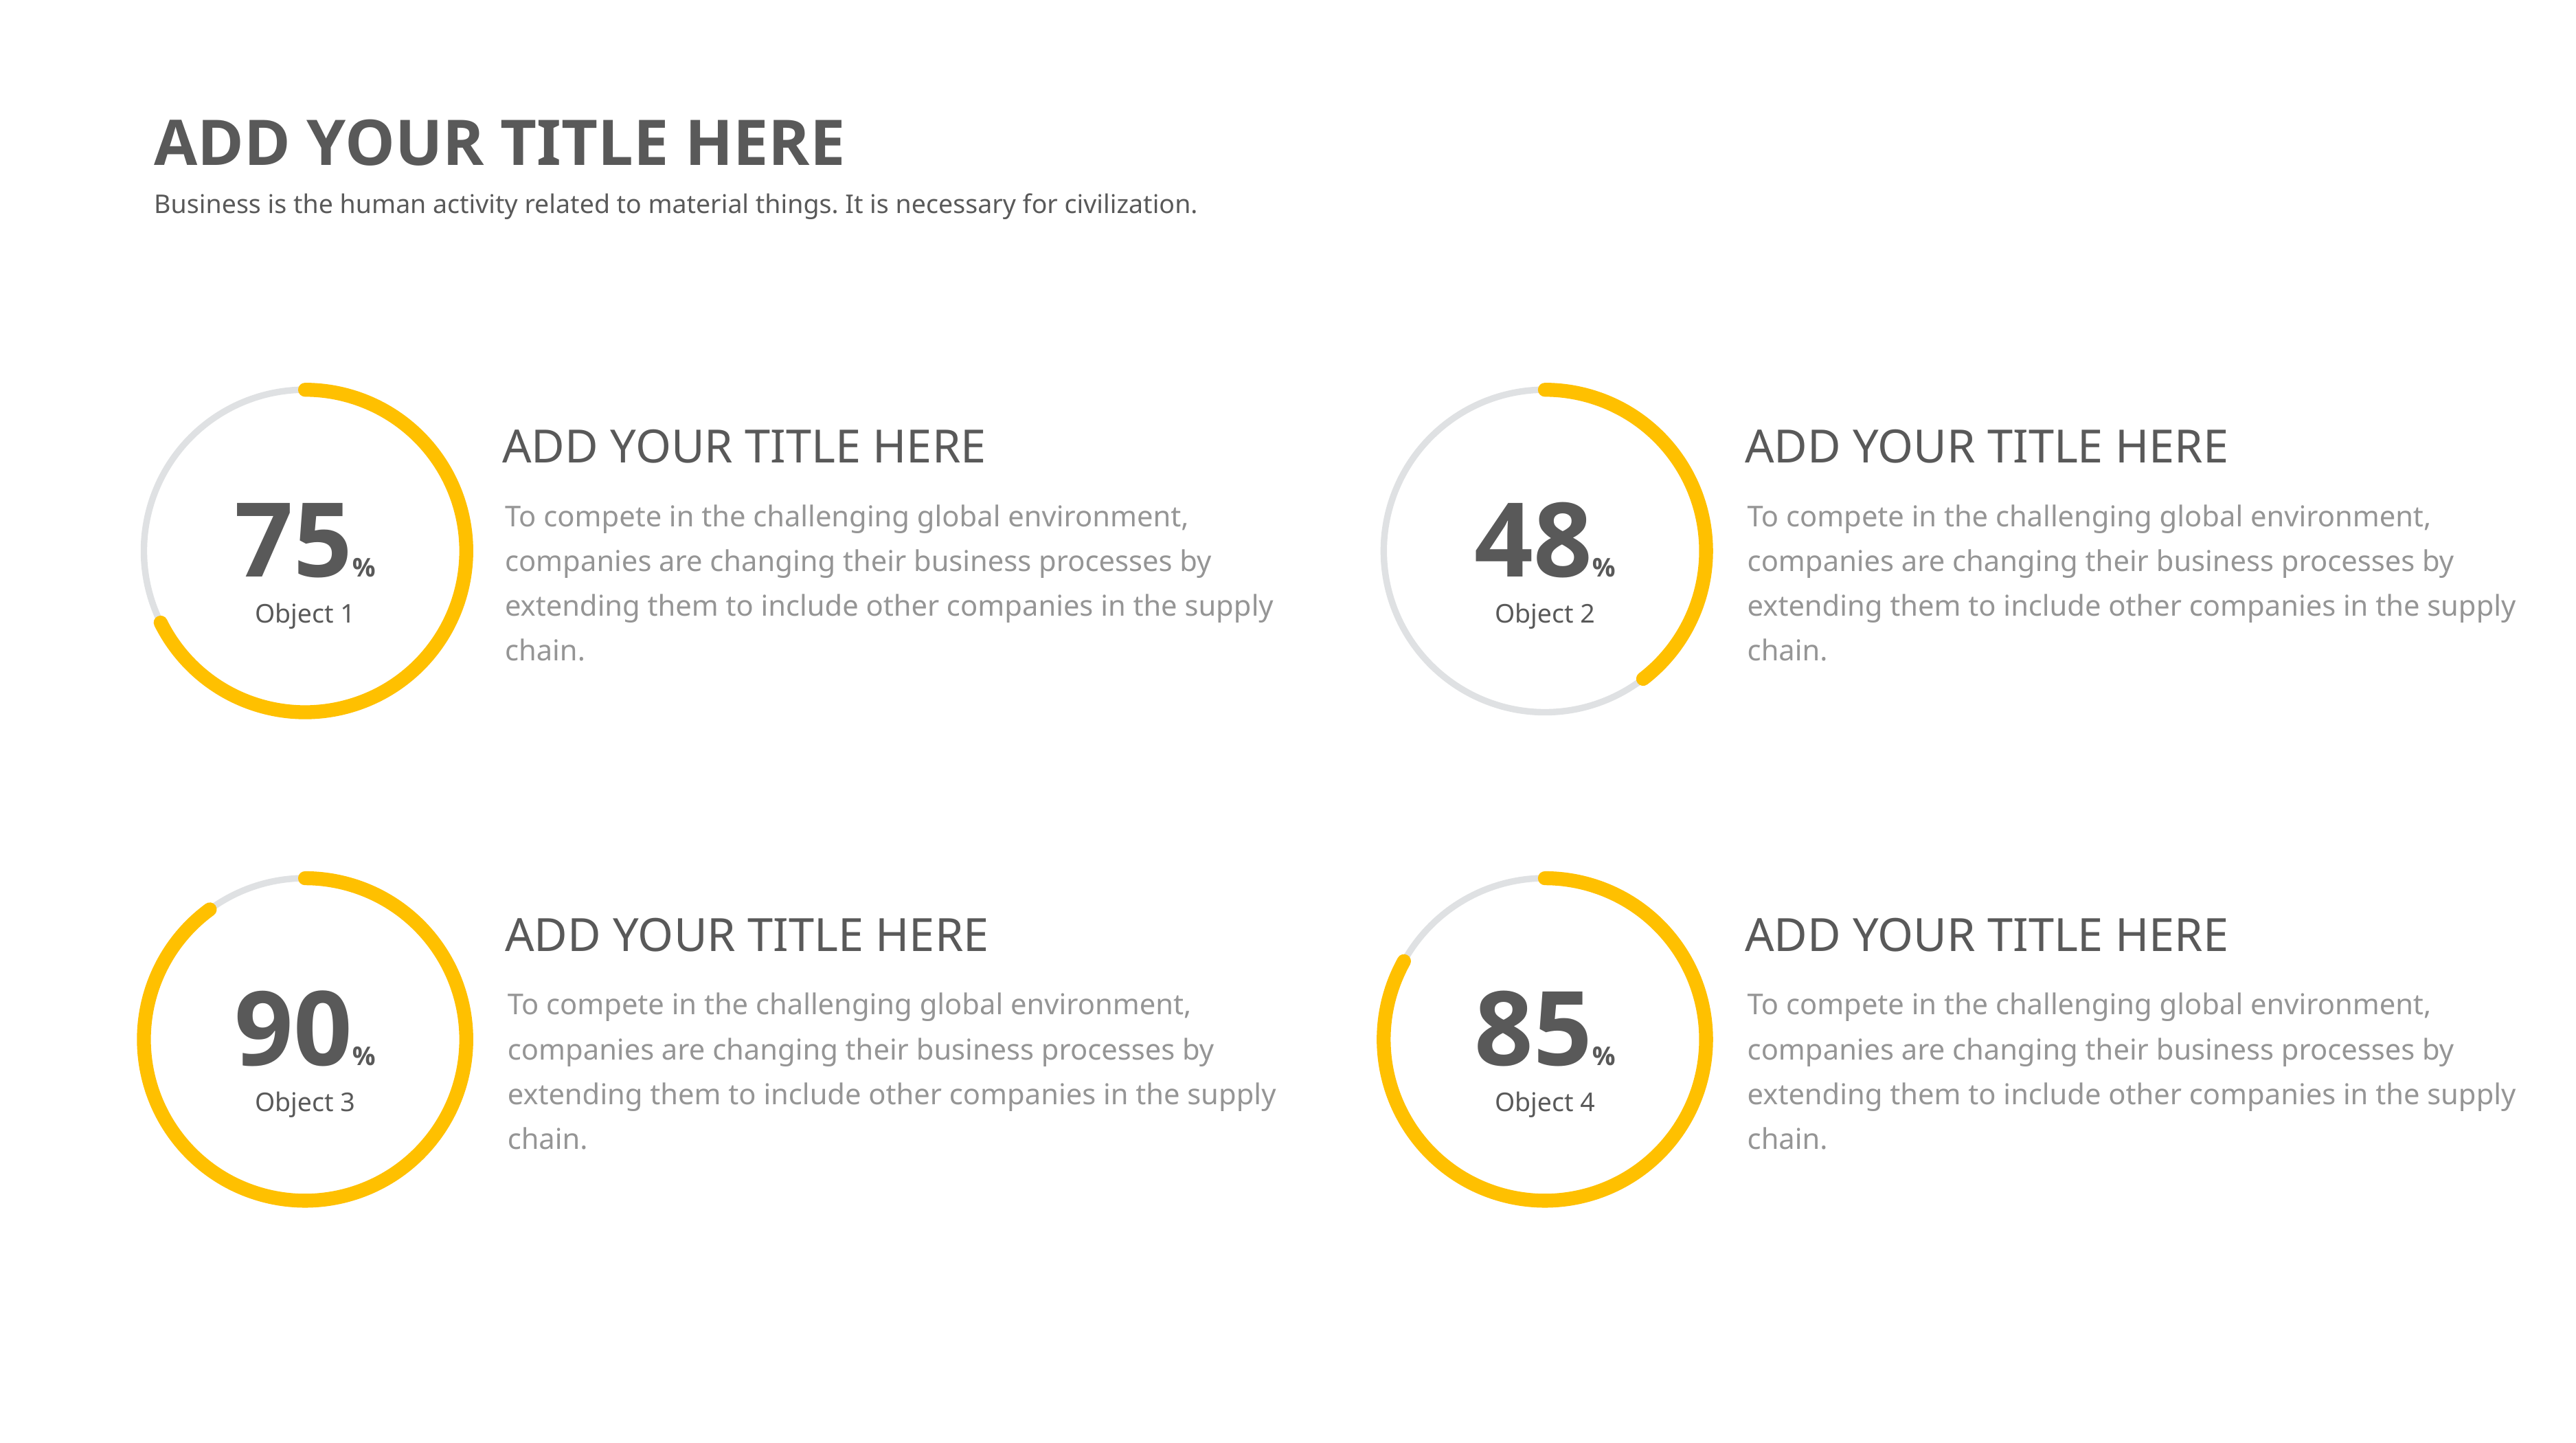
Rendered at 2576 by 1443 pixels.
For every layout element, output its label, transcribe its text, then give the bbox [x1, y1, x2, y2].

text_box To compete in the challenging global environment, companies are changing their business processes by extending them to include other companies in the supply chain. [497, 970, 1291, 1160]
text_box [1383, 878, 1706, 1201]
text_box ADD YOUR TITLE HERE [1737, 390, 2531, 482]
text_box ADD YOUR TITLE HERE [144, 59, 1121, 166]
text_box 75% Object 1 [144, 390, 305, 623]
text_box 90% Object 3 [210, 878, 305, 1038]
text_box [1544, 390, 1706, 679]
text_box Business is the human activity related to material things. It is necessary for civilization. [144, 166, 1257, 223]
text_box [160, 390, 466, 713]
text_box To compete in the challenging global environment, companies are changing their business processes by extending them to include other companies in the supply chain. [495, 482, 1288, 672]
text_box [144, 878, 466, 1201]
text_box 85% Object 4 [1404, 878, 1544, 1038]
text_box ADD YOUR TITLE HERE [1737, 877, 2531, 970]
text_box To compete in the challenging global environment, companies are changing their business processes by extending them to include other companies in the supply chain. [1737, 970, 2531, 1160]
text_box ADD YOUR TITLE HERE [495, 390, 1288, 482]
text_box ADD YOUR TITLE HERE [497, 877, 1291, 970]
text_box To compete in the challenging global environment, companies are changing their business processes by extending them to include other companies in the supply chain. [1737, 482, 2531, 672]
text_box 48% Object 2 [1383, 390, 1643, 713]
